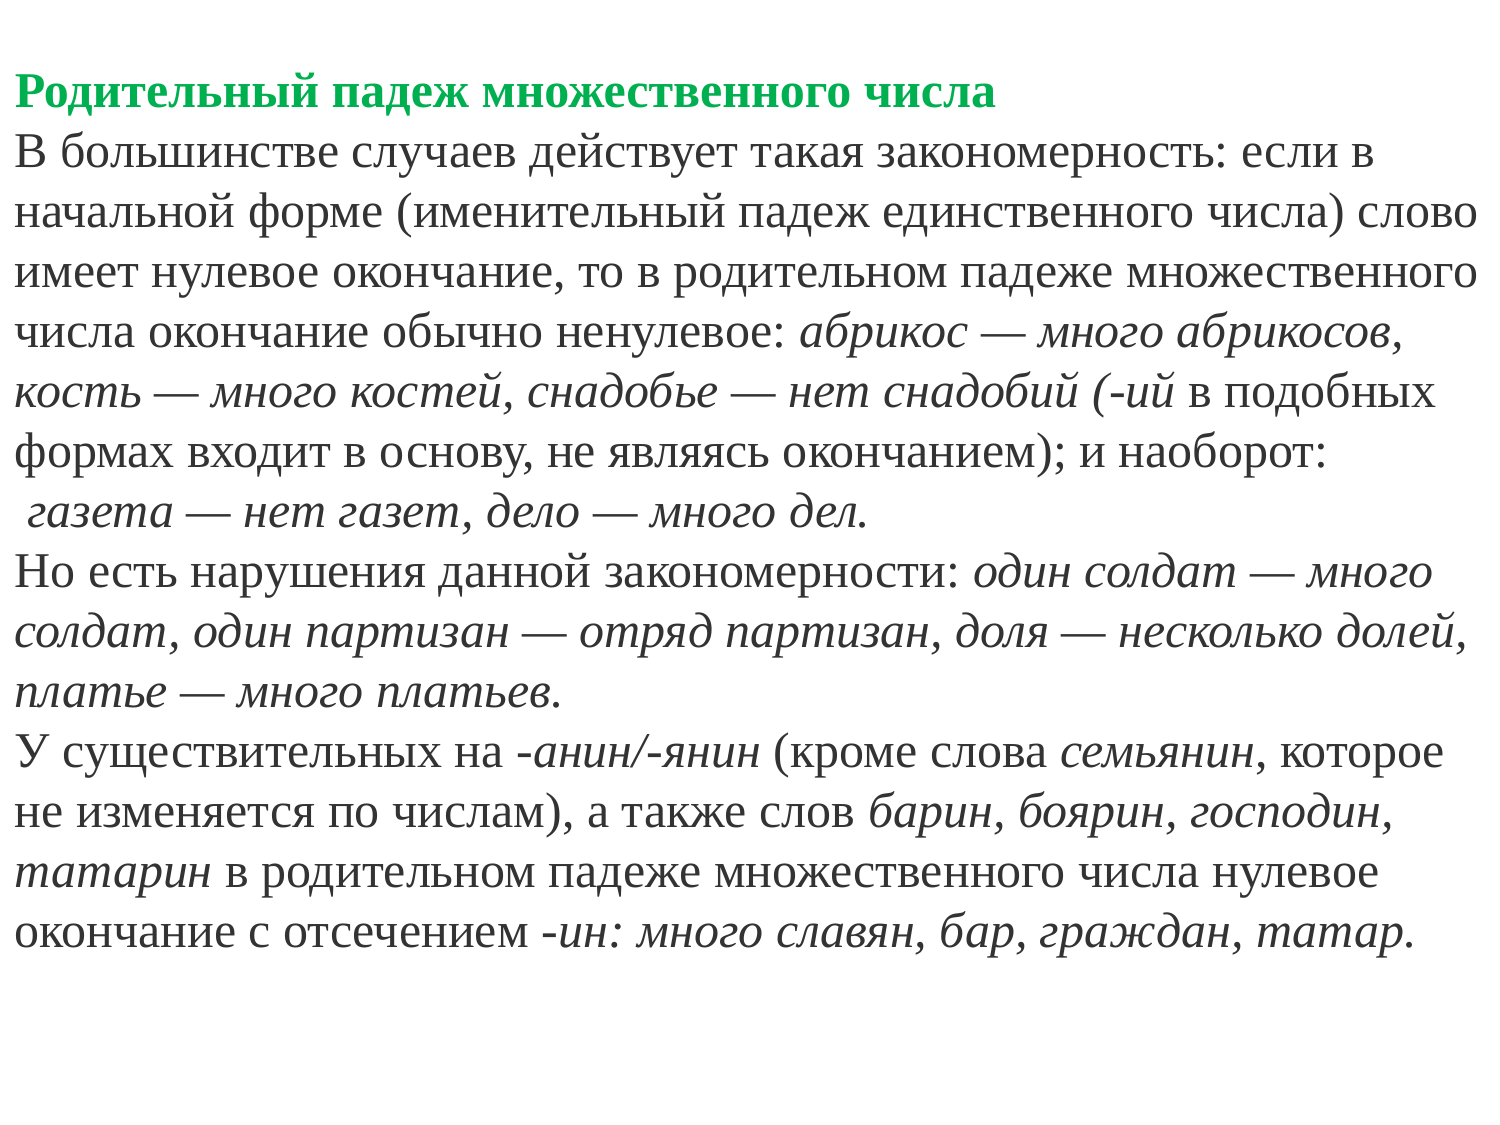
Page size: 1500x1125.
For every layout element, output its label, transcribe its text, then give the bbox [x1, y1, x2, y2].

text_box Родительный падеж множественного числа В большинстве случаев действует такая закономерность: если в начальной форме (именительный падеж единственного числа) слово имеет нулевое окончание, то в родительном падеже множественного числа окончание обычно ненулевое: абрикос — много абрикосов, кость — много костей, снадобье — нет снадобий (-ий в подобных формах входит в основу, не являясь окончанием); и наоборот: газета — нет газет, дело — много дел. Но есть нарушения данной закономерности: один солдат — много солдат, один партизан — отряд партизан, доля — несколько долей, платье — много платьев. У существительных на -анин/-янин (кроме слова семьянин, которое не изменяется по числам), а также слов барин, боярин, господин, татарин в родительном падеже множественного числа нулевое окончание с отсечением -ин: много славян, бар, граждан, татар. [0, 4, 1500, 965]
